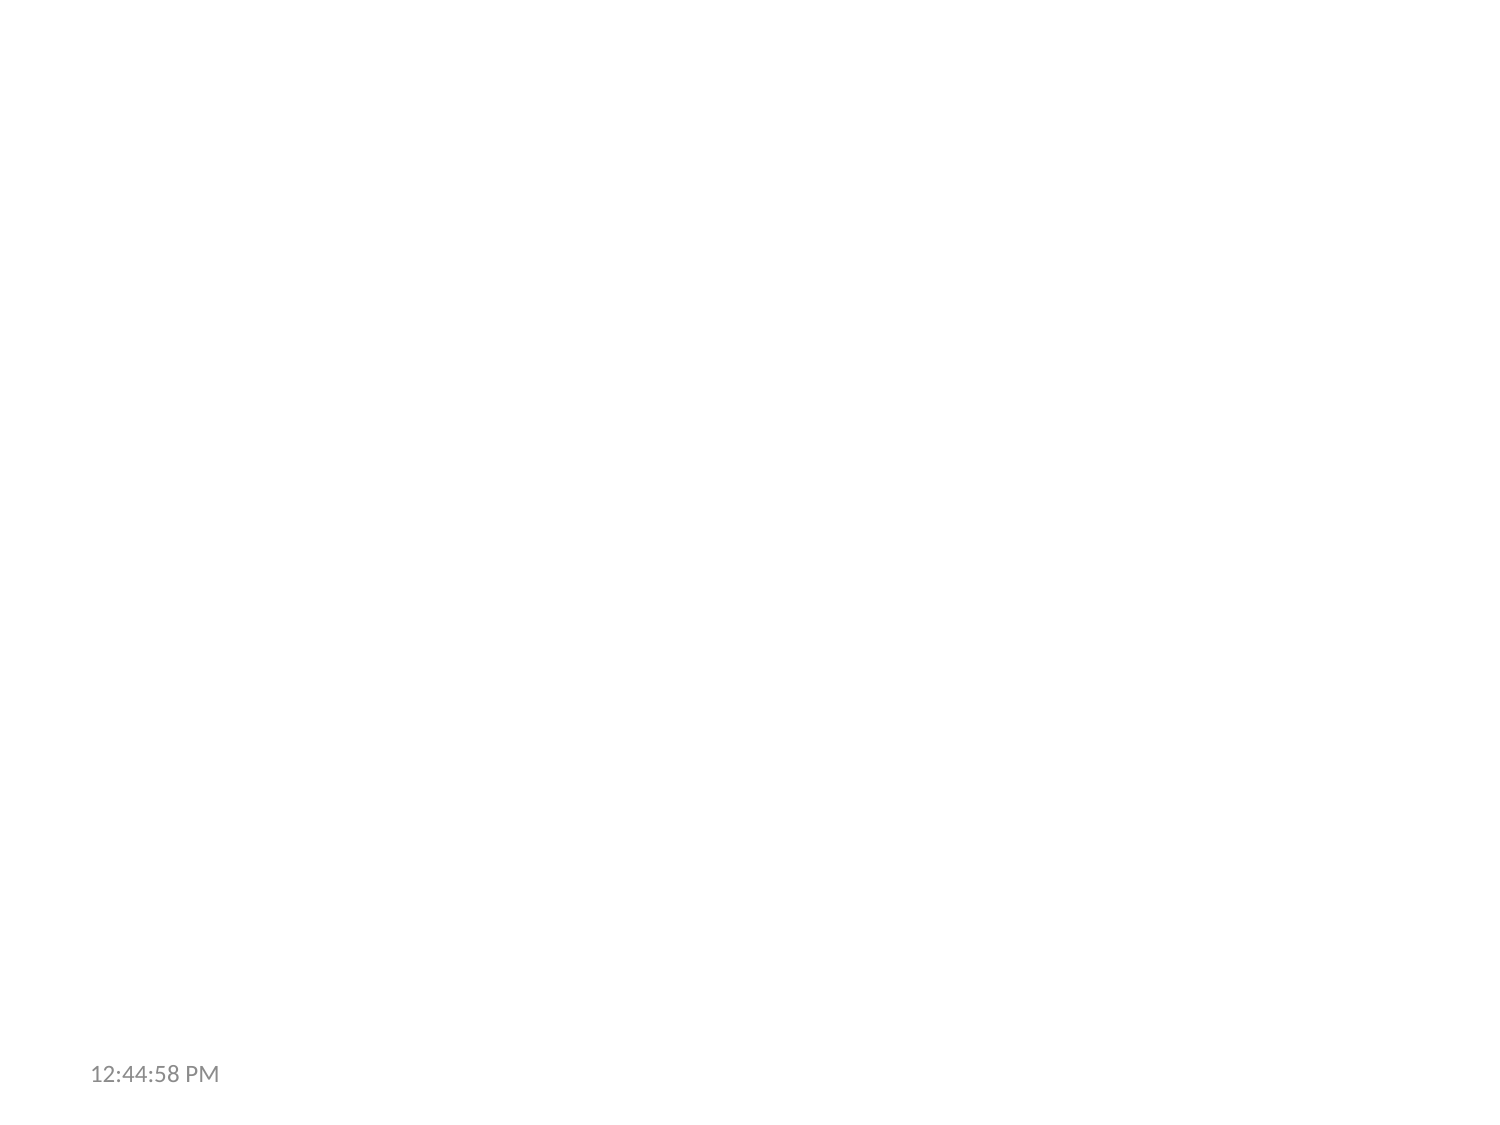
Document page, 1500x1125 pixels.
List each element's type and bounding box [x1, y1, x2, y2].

slide_number [75, 1042, 425, 1103]
